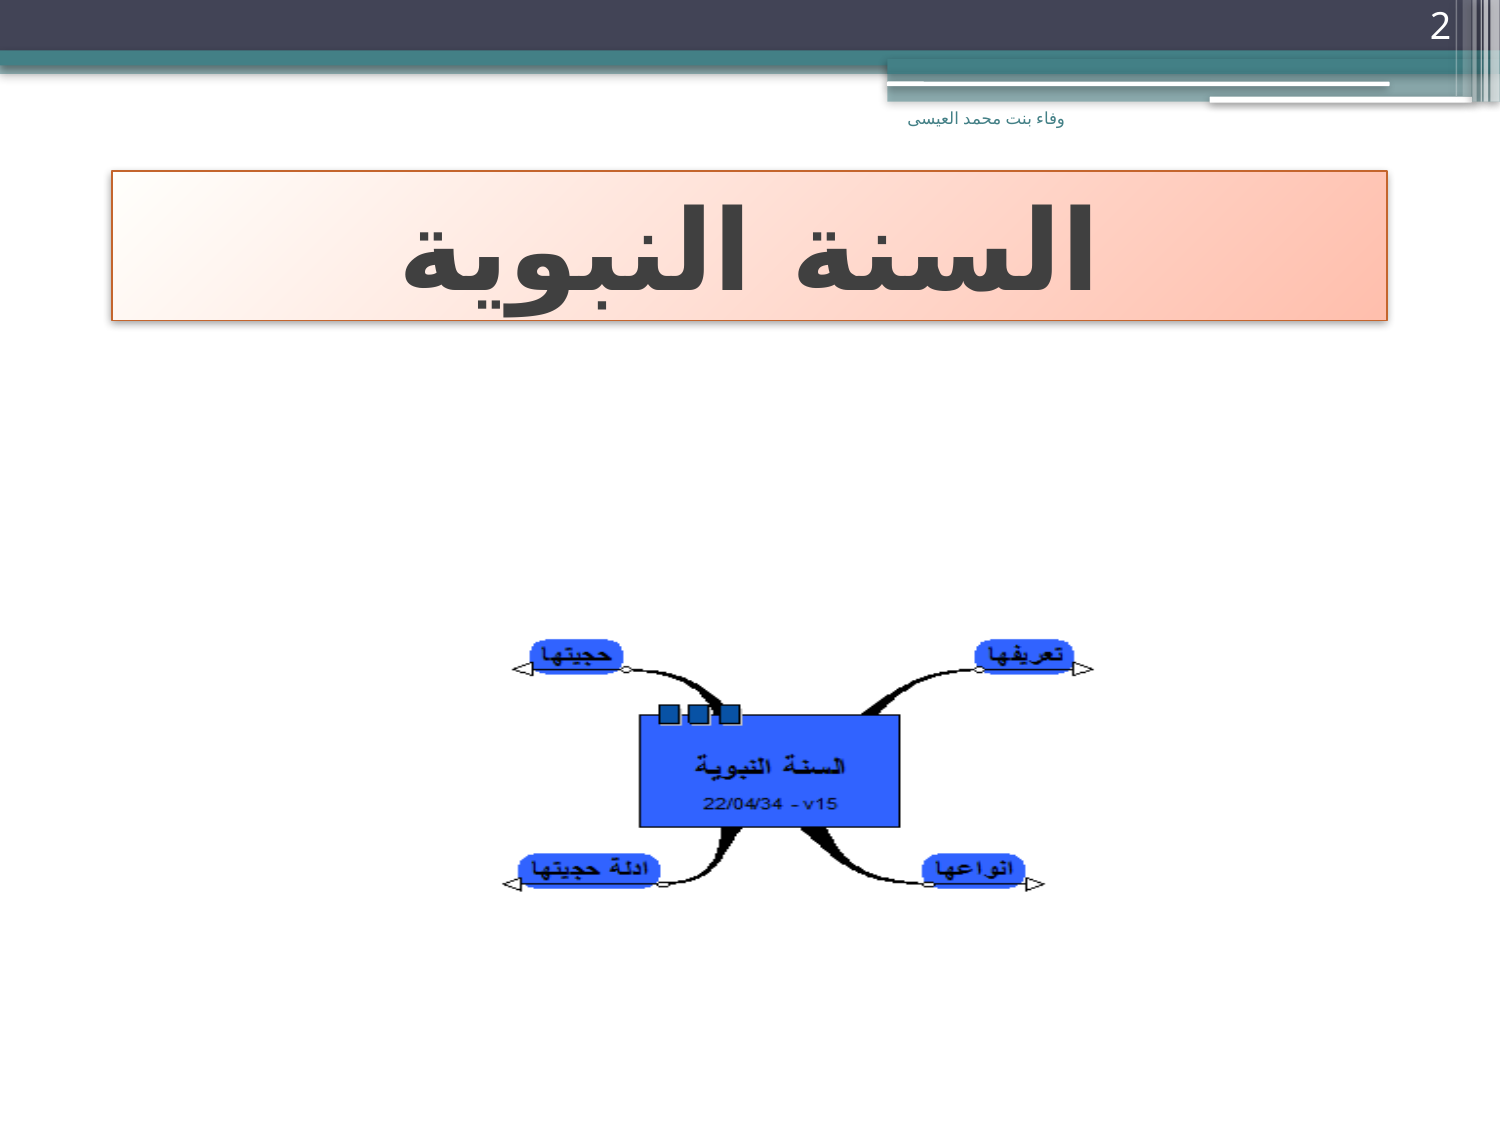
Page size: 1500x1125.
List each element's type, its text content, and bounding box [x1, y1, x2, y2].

footer وفاء بنت محمد العيسى [862, 100, 1080, 176]
slide_number 2 [1341, 0, 1466, 61]
text_box السنة النبوية [111, 170, 1388, 258]
picture [0, 262, 1500, 1125]
